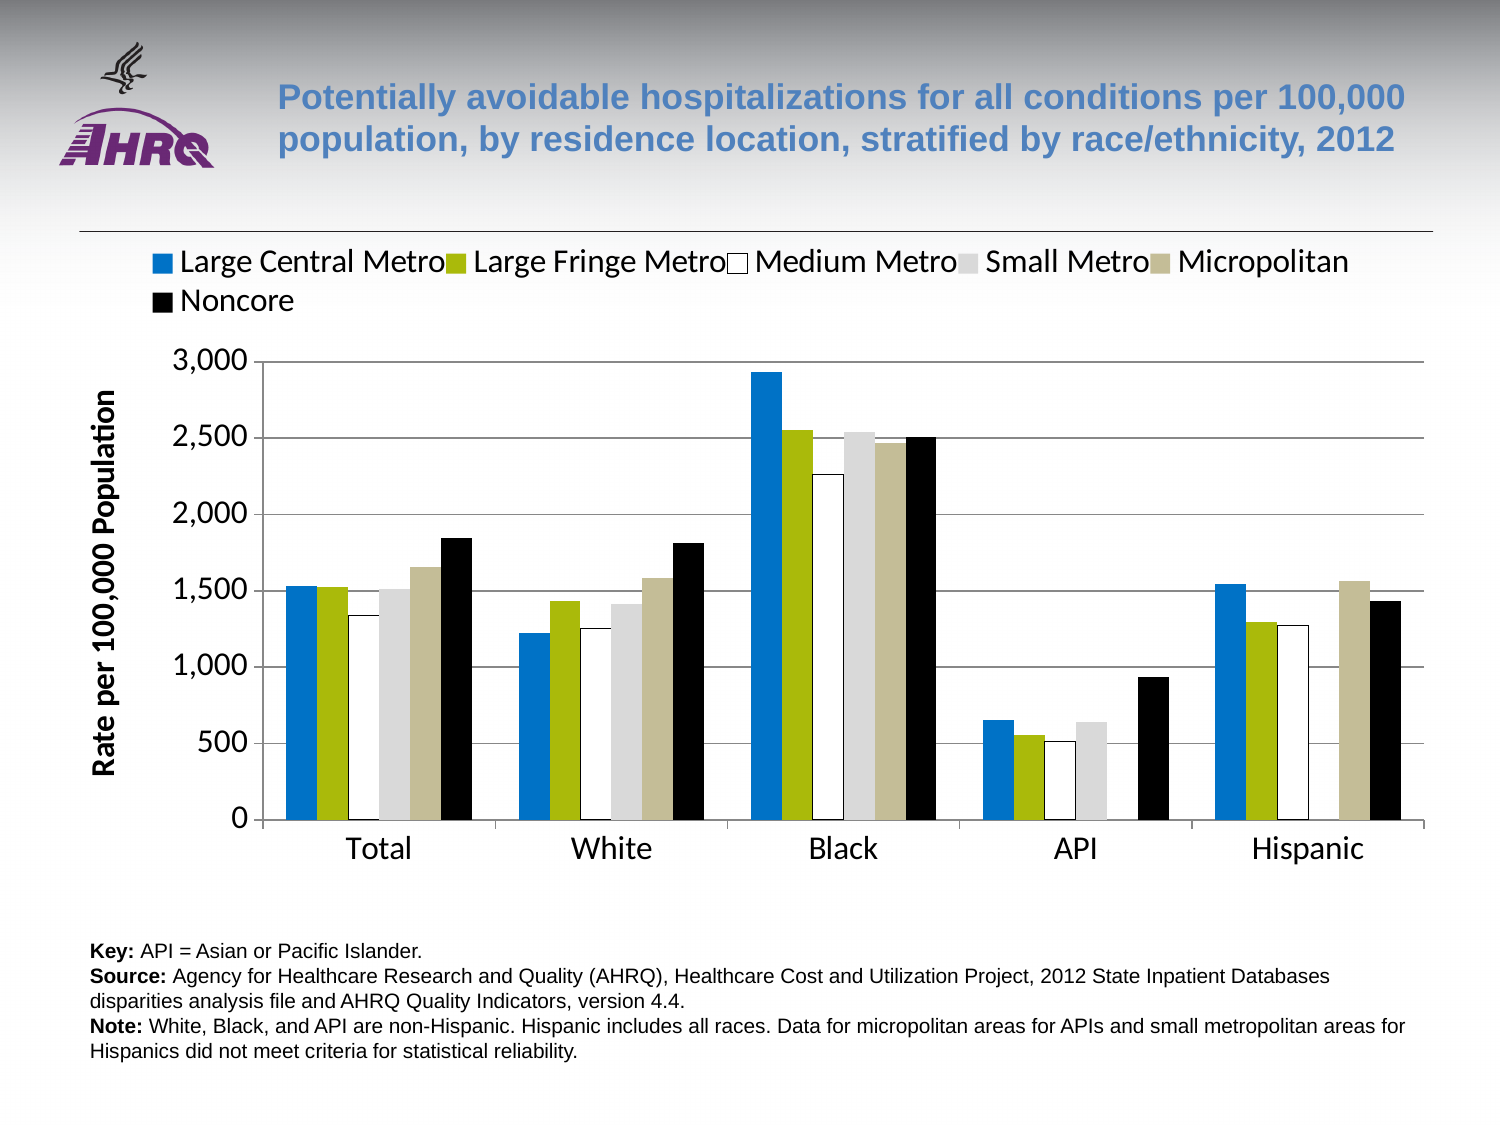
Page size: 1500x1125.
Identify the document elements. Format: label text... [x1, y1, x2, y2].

text_box Key: API = Asian or Pacific Islander. Source: Agency for Healthcare Research and Quality (AHRQ), Healthcare Cost and Utilization Project, 2012 State Inpatient Databases disparities analysis file and AHRQ Quality Indicators, version 4.4. Note: White, Black, and API are non-Hispanic. Hispanic includes all races. Data for micropolitan areas for APIs and small metropolitan areas for Hispanics did not meet criteria for statistical reliability. [74, 930, 1425, 1070]
title Potentially avoidable hospitalizations for all conditions per 100,000 population, by residence location, stratified by race/ethnicity, 2012 [262, 45, 1425, 188]
chart [74, 239, 1426, 886]
picture [0, 0, 1500, 1125]
